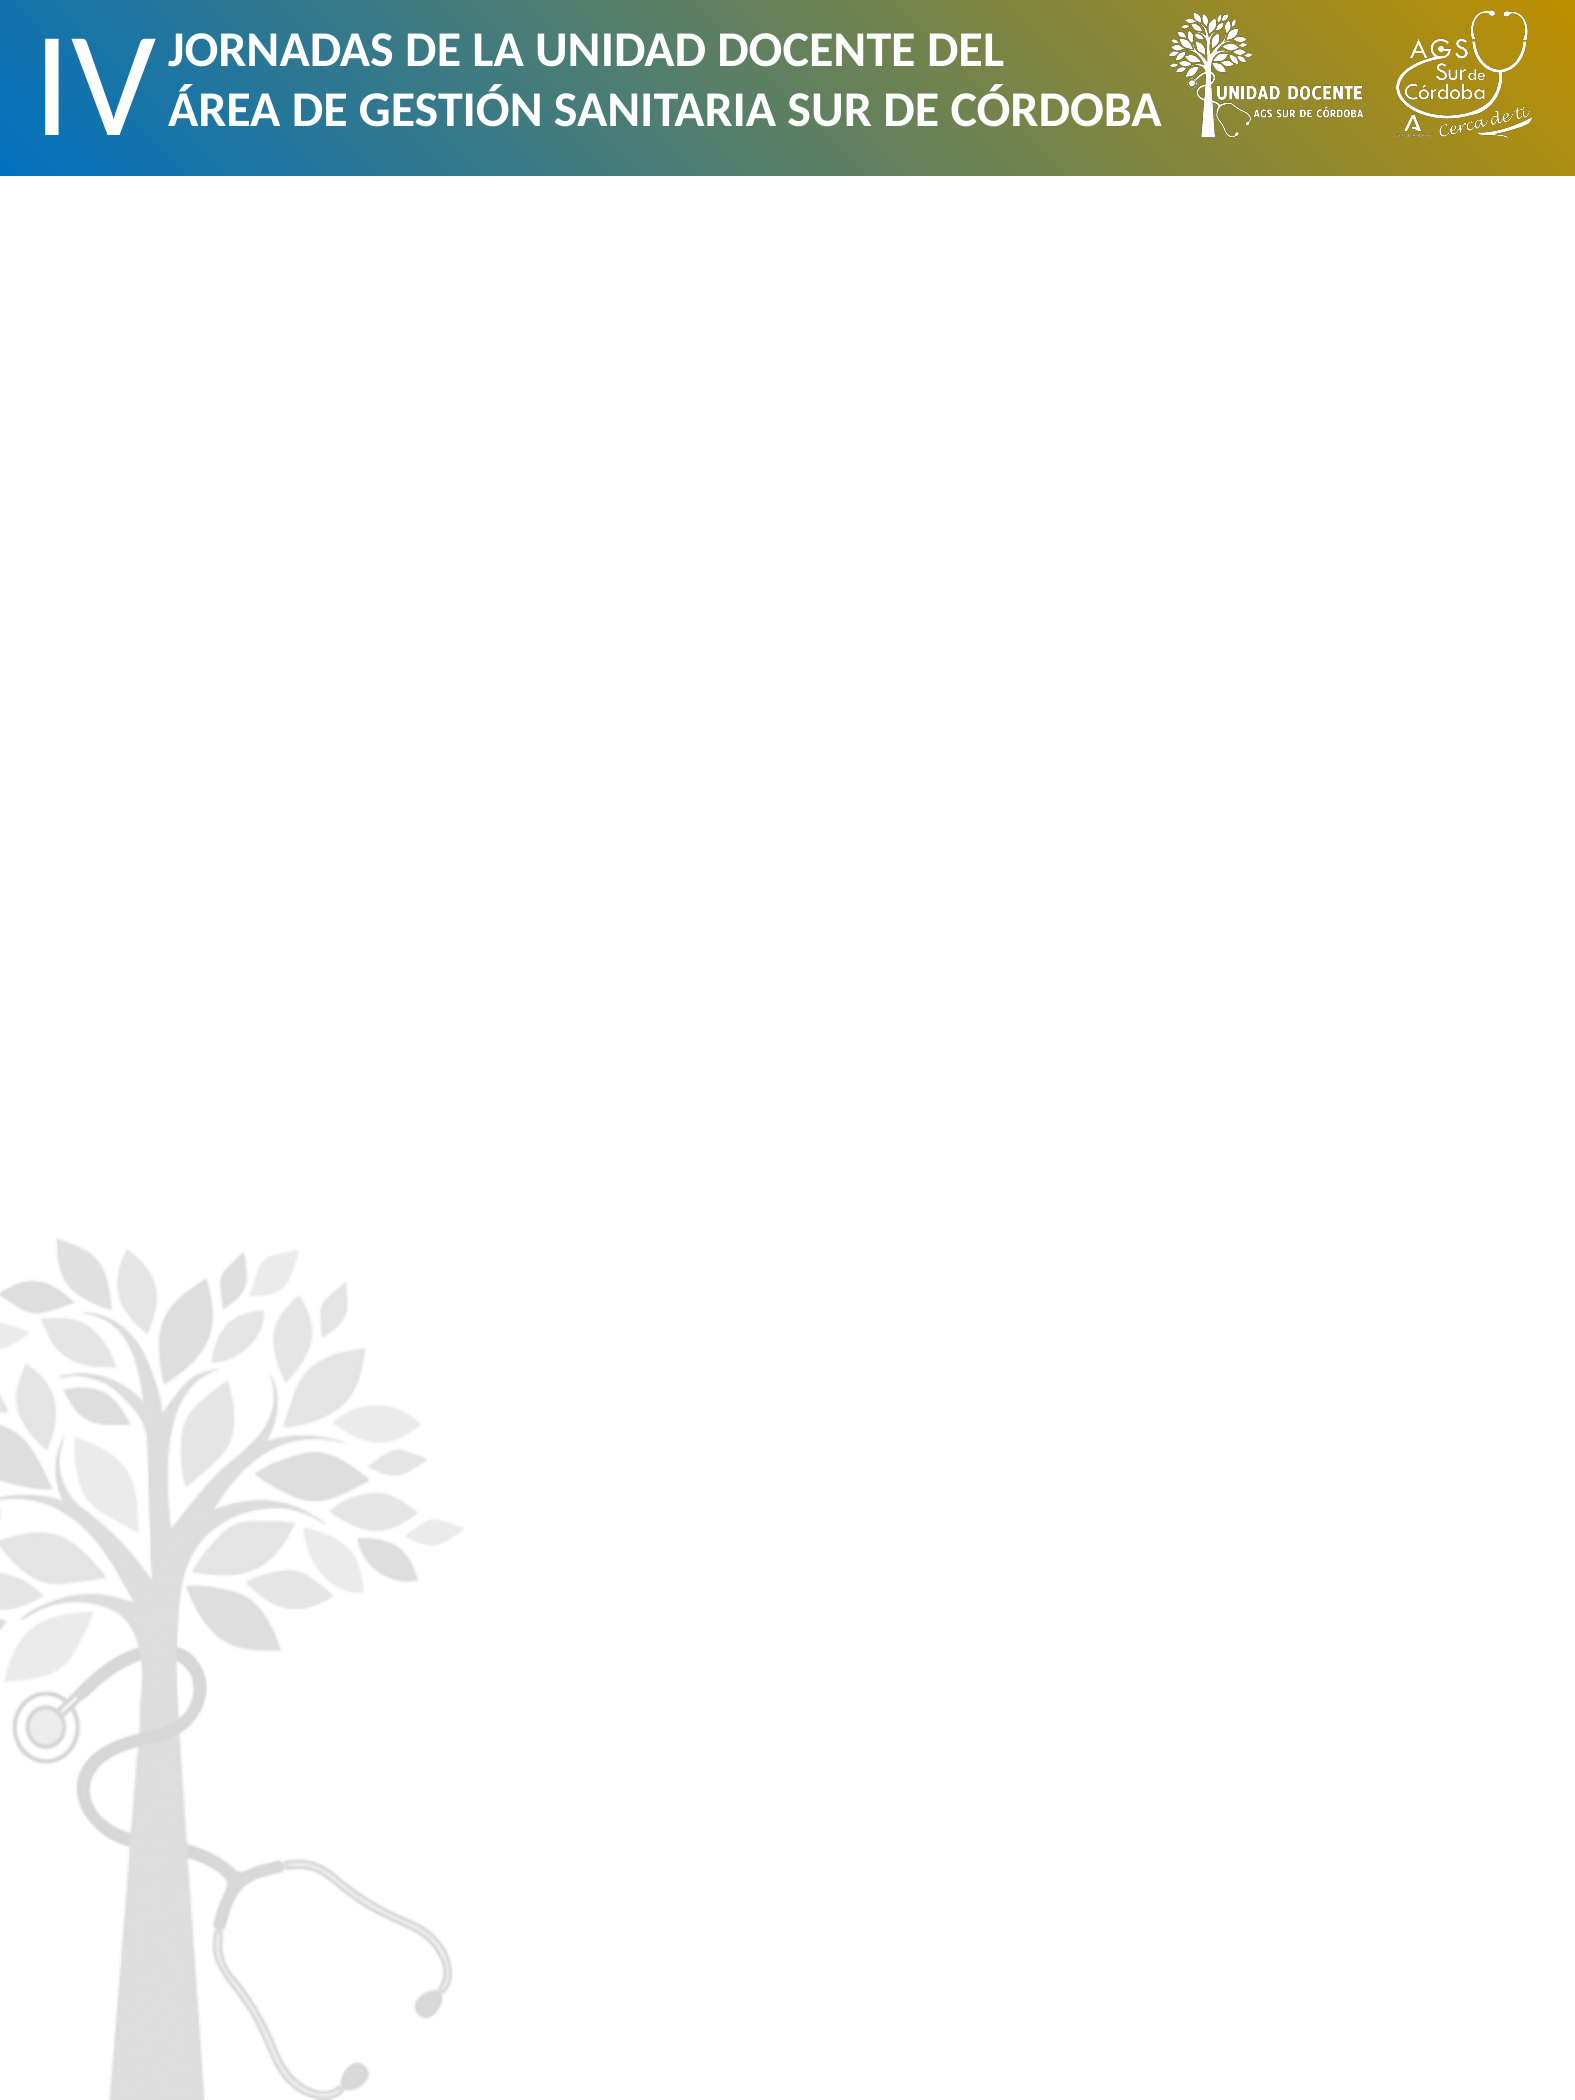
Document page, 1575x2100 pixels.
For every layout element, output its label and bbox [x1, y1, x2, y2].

picture [0, 1197, 499, 2100]
picture [1159, 6, 1369, 143]
picture [1385, 6, 1543, 143]
